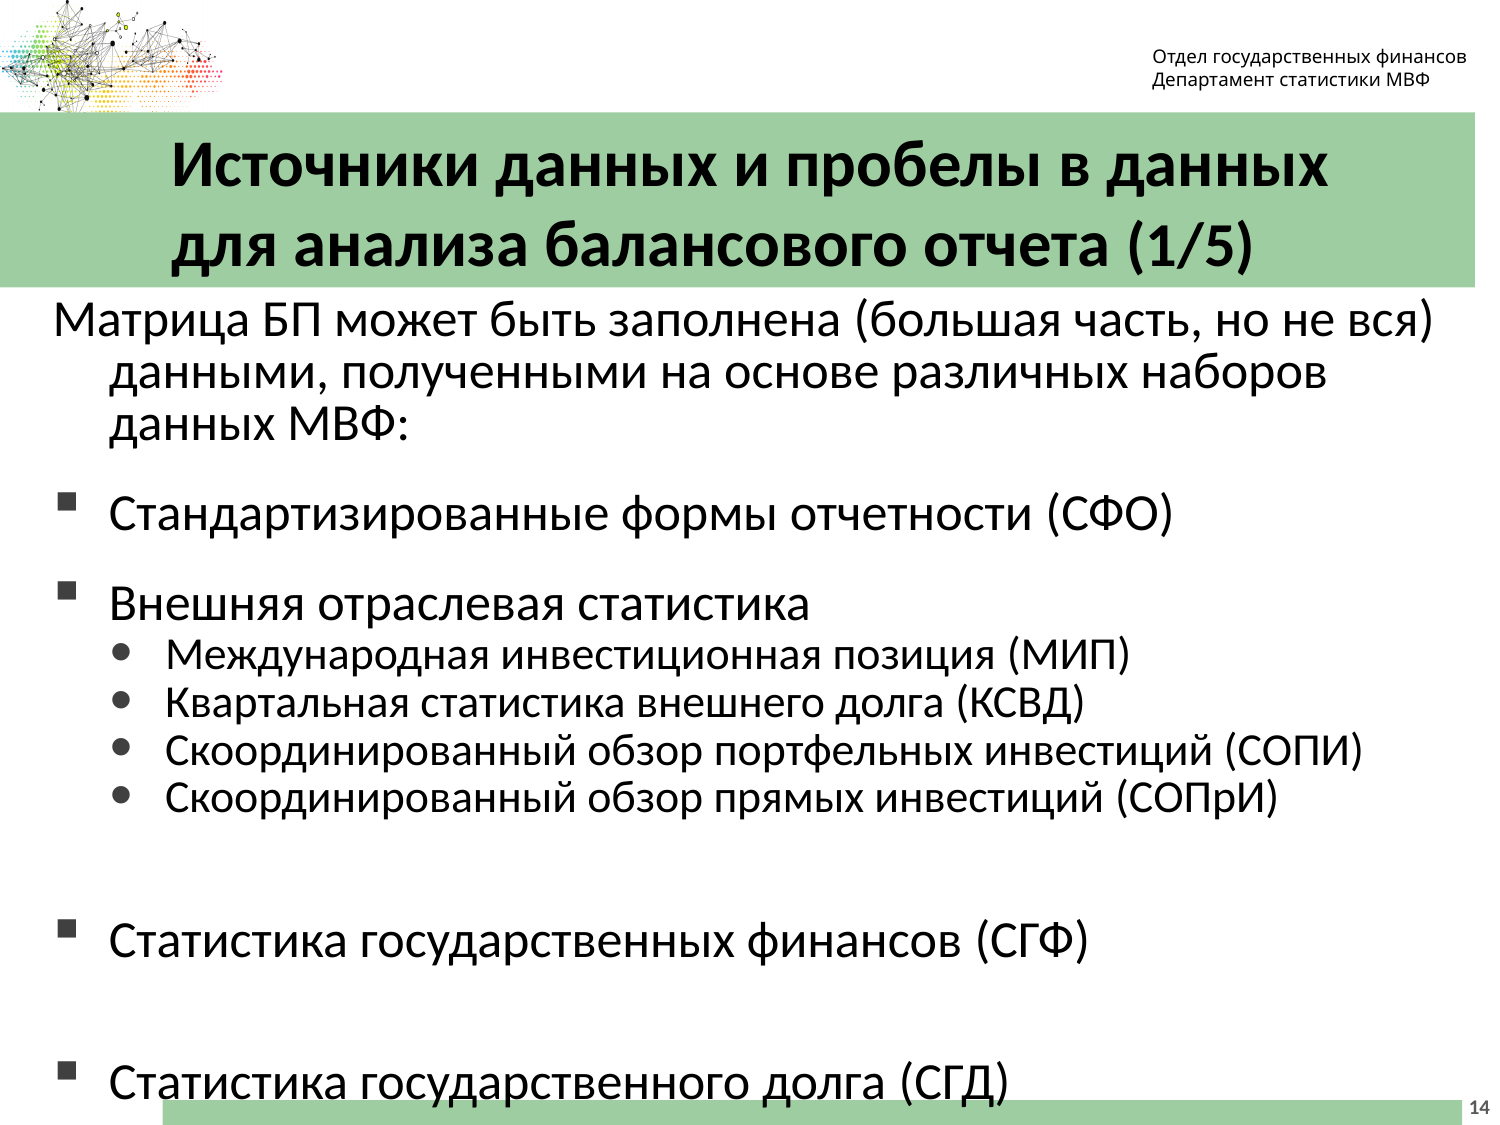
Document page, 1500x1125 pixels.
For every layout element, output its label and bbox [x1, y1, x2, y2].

list [37, 287, 1463, 1088]
slide_number [1441, 1074, 1500, 1125]
text_box [1137, 37, 1500, 98]
title [0, 112, 1475, 288]
picture [0, 0, 225, 112]
